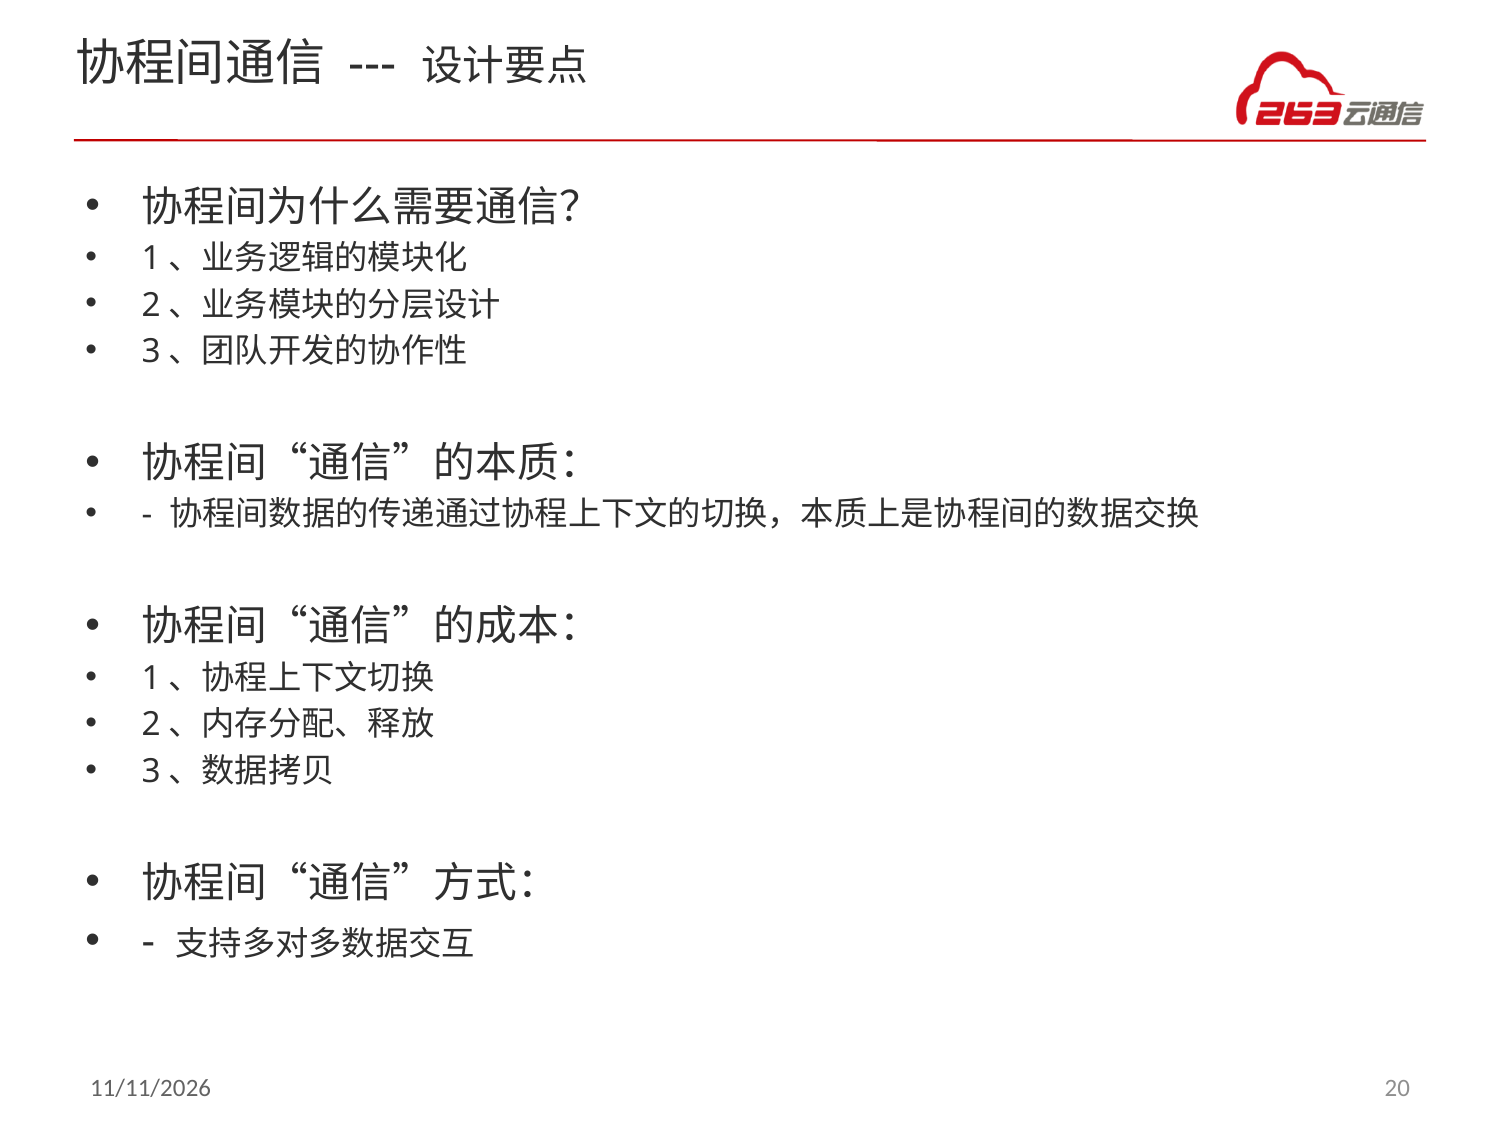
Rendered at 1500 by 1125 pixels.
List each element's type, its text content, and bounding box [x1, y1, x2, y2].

title 协程间通信 --- 设计要点 [75, 30, 1235, 136]
list 协程间为什么需要通信？ 1、业务逻辑的模块化 2、业务模块的分层设计 3、团队开发的协作性 协程间“通信”的本质： - 协程间数据的传递通过协程上下文的切换，本质上是协程间的数据交换 协程间“通信”的成本： 1、协程上下文切换 2、内存分配、释放 3、数据拷贝 协程间“通信”方式： - 支持多对多数据交互 [70, 171, 1421, 1016]
picture [1230, 37, 1430, 141]
